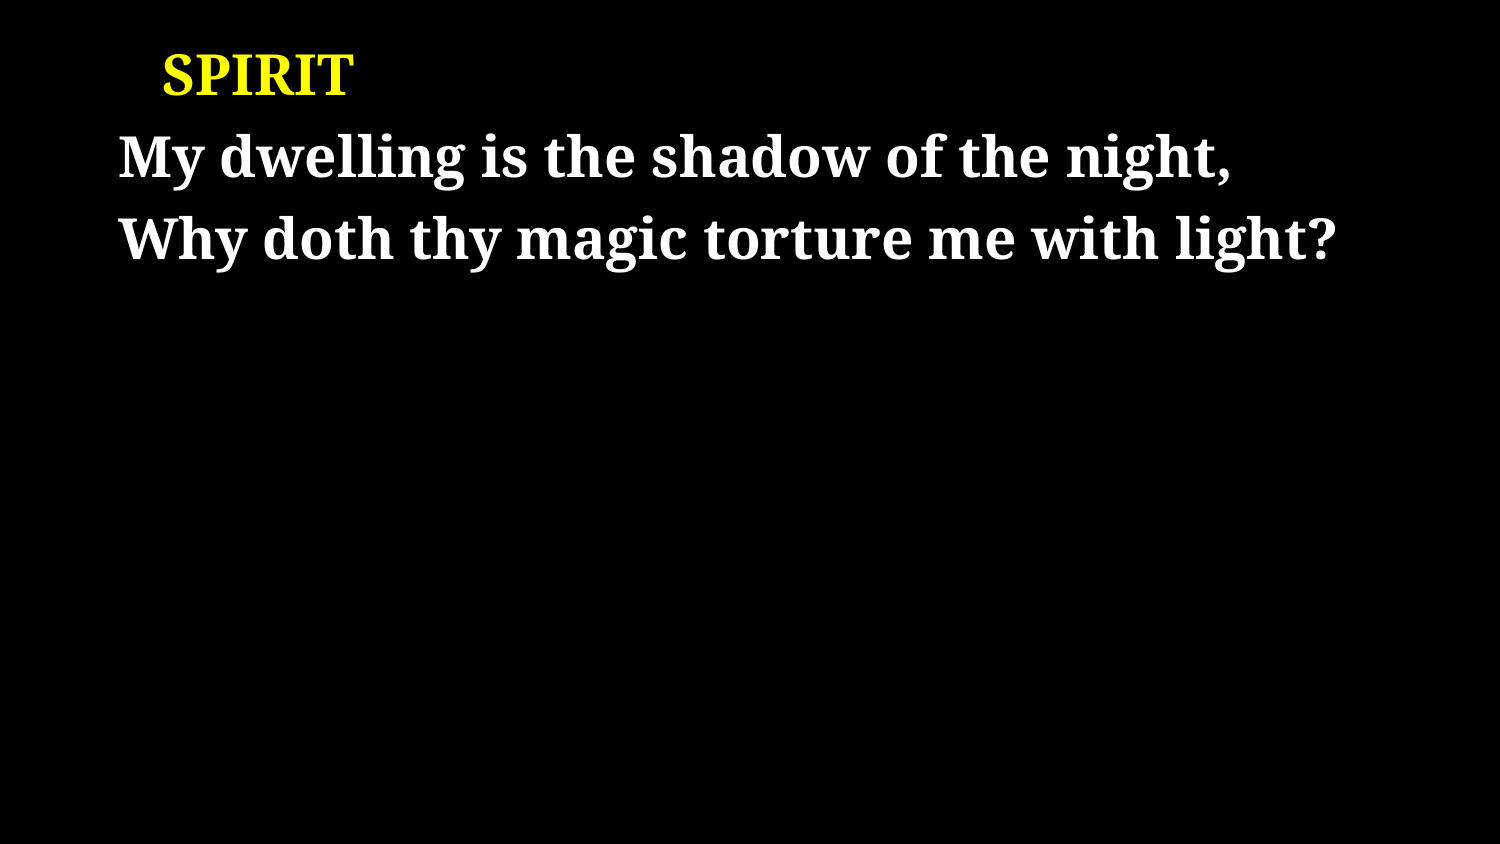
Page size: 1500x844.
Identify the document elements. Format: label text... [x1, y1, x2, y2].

title SPIRIT My dwelling is the shadow of the night, Why doth thy magic torture me with light? [103, 17, 1397, 299]
